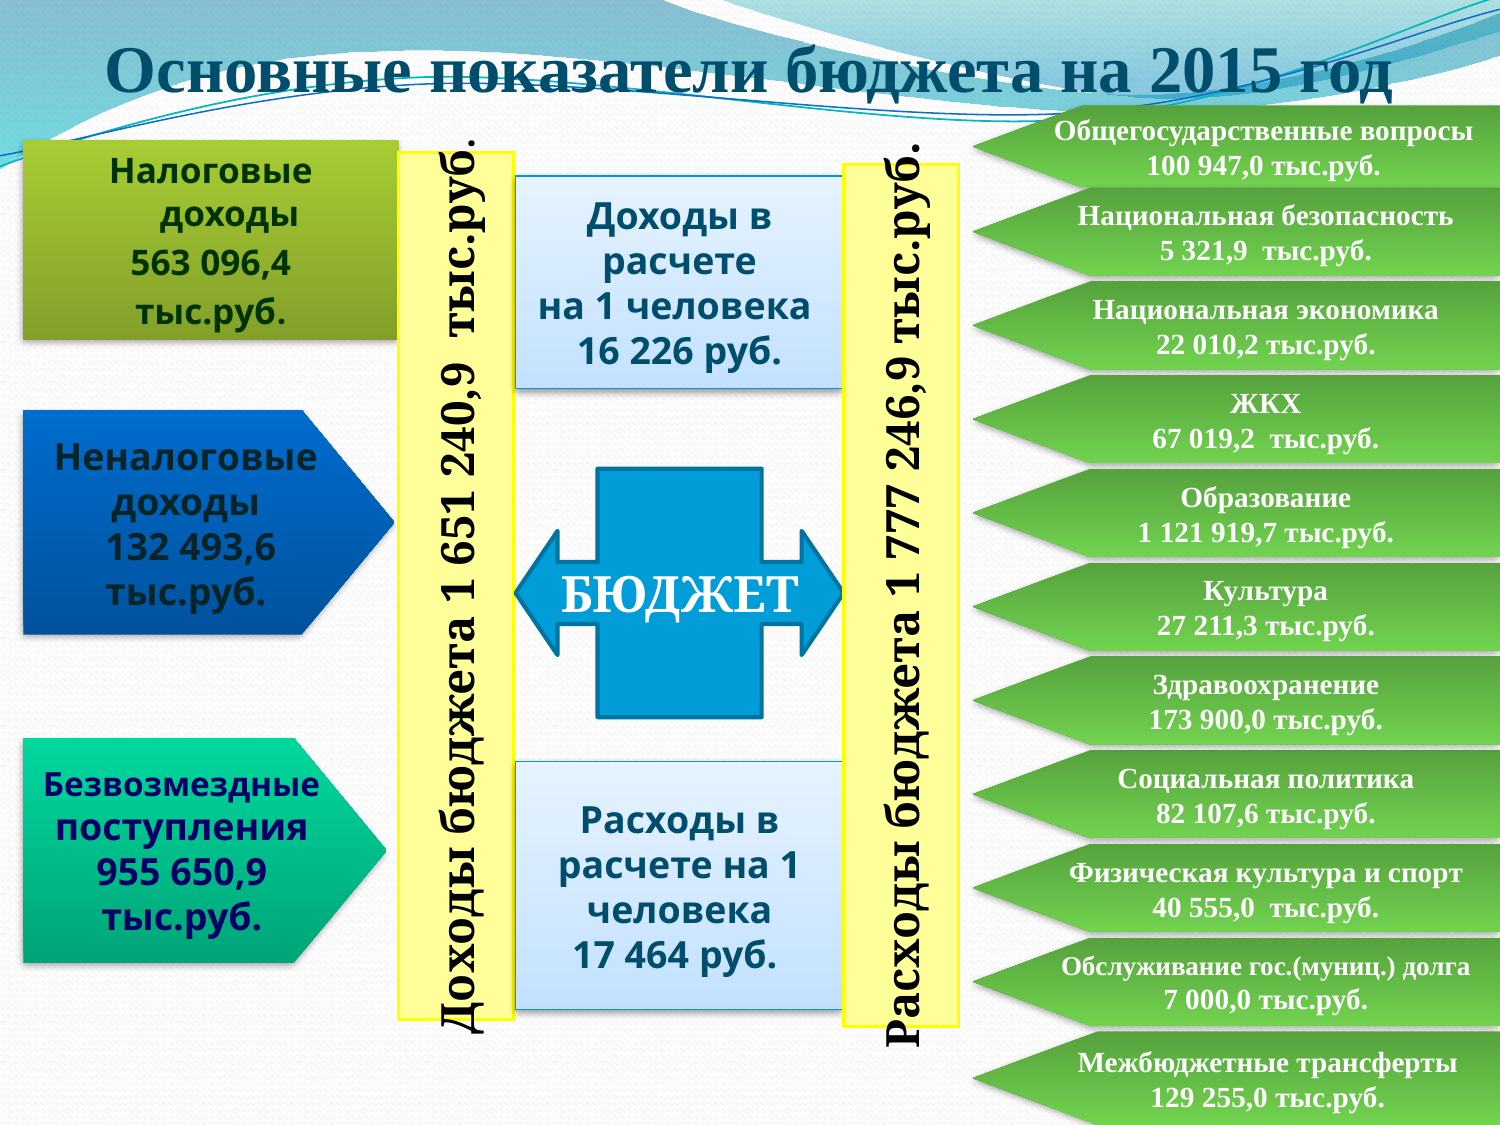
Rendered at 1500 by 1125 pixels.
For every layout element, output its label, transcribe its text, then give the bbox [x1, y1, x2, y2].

text_box Межбюджетные трансферты 129 255,0 тыс.руб. [972, 1031, 1500, 1125]
text_box Расходы бюджета 1 777 246,9 тыс.руб. [843, 164, 959, 1027]
text_box Обслуживание гос.(муниц.) долга 7 000,0 тыс.руб. [972, 937, 1500, 1026]
text_box ЖКХ 67 019,2 тыс.руб. [972, 375, 1500, 464]
text_box Физическая культура и спорт 40 555,0 тыс.руб. [972, 843, 1500, 933]
text_box Национальная экономика 22 010,2 тыс.руб. . [972, 281, 1500, 370]
text_box Неналоговые доходы 132 493,6 тыс.руб. [23, 410, 395, 635]
text_box Доходы бюджета 1 651 240,9 тыс.руб. [398, 152, 514, 1020]
text_box Образование 1 121 919,7 тыс.руб. [972, 468, 1500, 558]
text_box Расходы в расчете на 1 человека 17 464 руб. [515, 761, 843, 1010]
list Налоговые доходы 563 096,4 тыс.руб. [23, 140, 399, 340]
text_box Культура 27 211,3 тыс.руб. [972, 562, 1500, 651]
text_box БЮДЖЕТ [513, 466, 843, 720]
text_box Общегосударственные вопросы 100 947,0 тыс.руб. [972, 105, 1500, 188]
text_box Безвозмездные поступления 955 650,9 тыс.руб. [23, 738, 387, 963]
text_box Доходы в расчете на 1 человека 16 226 руб. [515, 175, 843, 389]
text_box Национальная безопасность 5 321,9 тыс.руб. [972, 187, 1500, 276]
title Основные показатели бюджета на 2015 год [0, 0, 1500, 106]
text_box Здравоохранение 173 900,0 тыс.руб. [972, 656, 1500, 745]
text_box Социальная политика 82 107,6 тыс.руб. [972, 751, 1500, 839]
